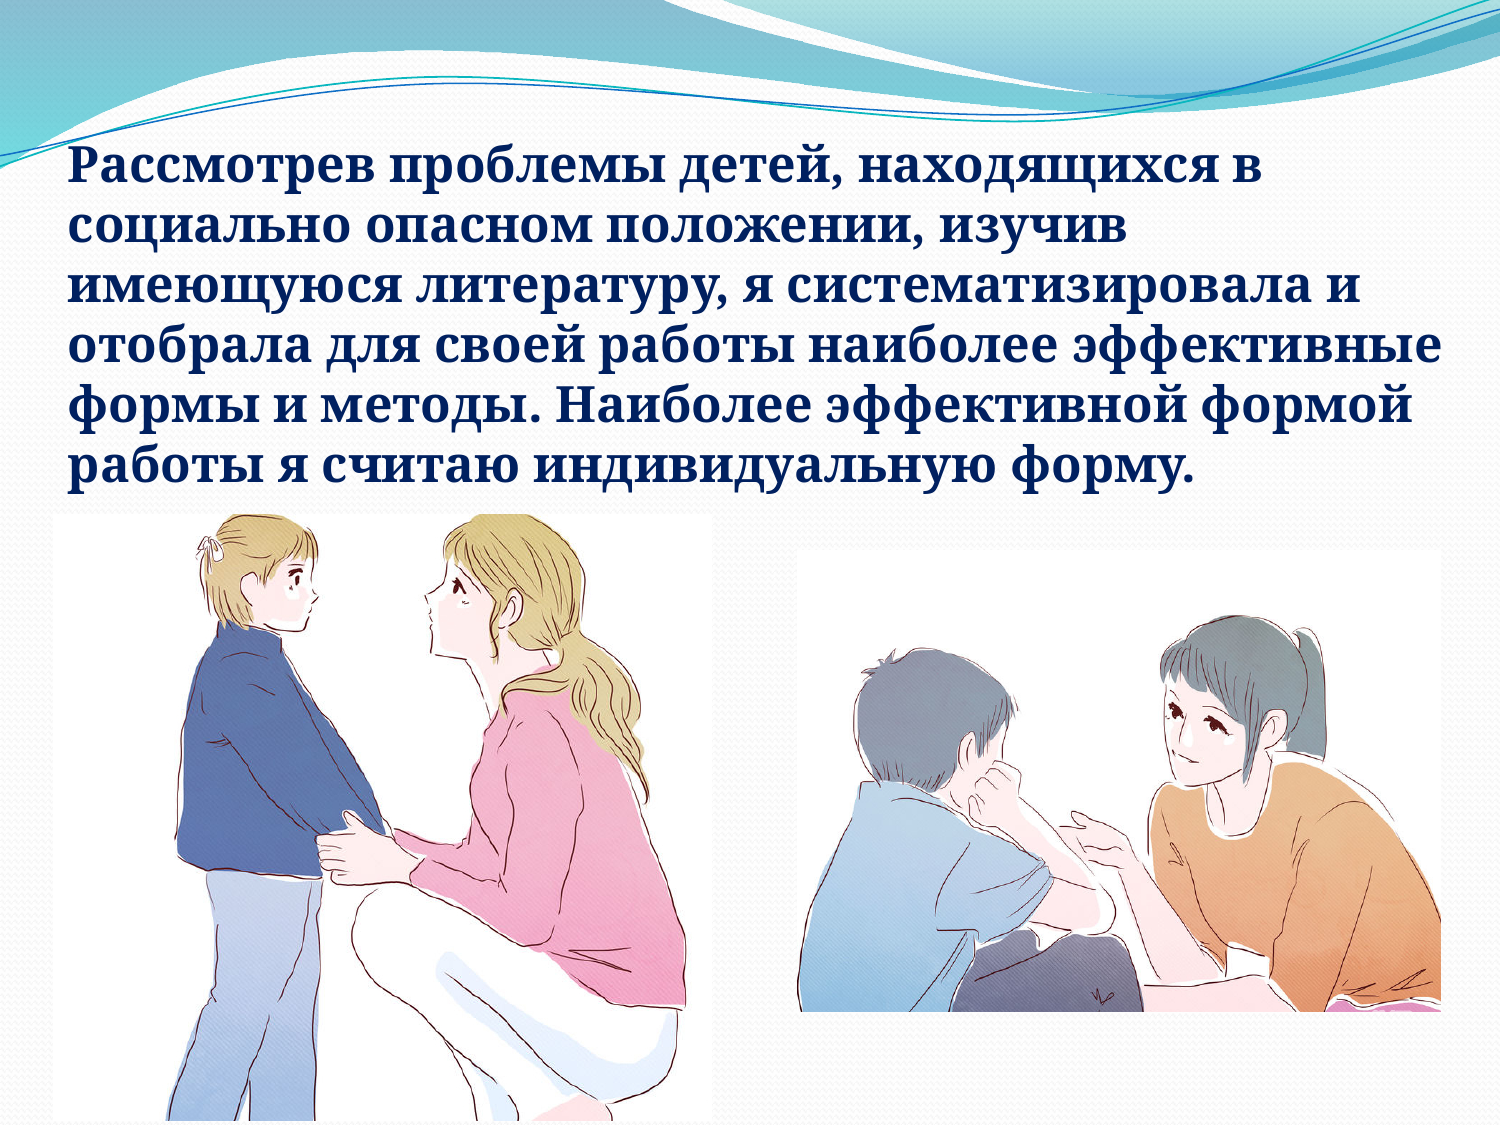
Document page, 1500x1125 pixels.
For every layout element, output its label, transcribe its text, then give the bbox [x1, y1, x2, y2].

picture [796, 550, 1442, 1013]
list Рассмотрев проблемы детей, находящихся в социально опасном положении, изучив имеющуюся литературу, я систематизировала и отобрала для своей работы наиболее эффективные формы и методы. Наиболее эффективной формой работы я считаю индивидуальную форму. [53, 125, 1459, 492]
picture [52, 514, 712, 1122]
